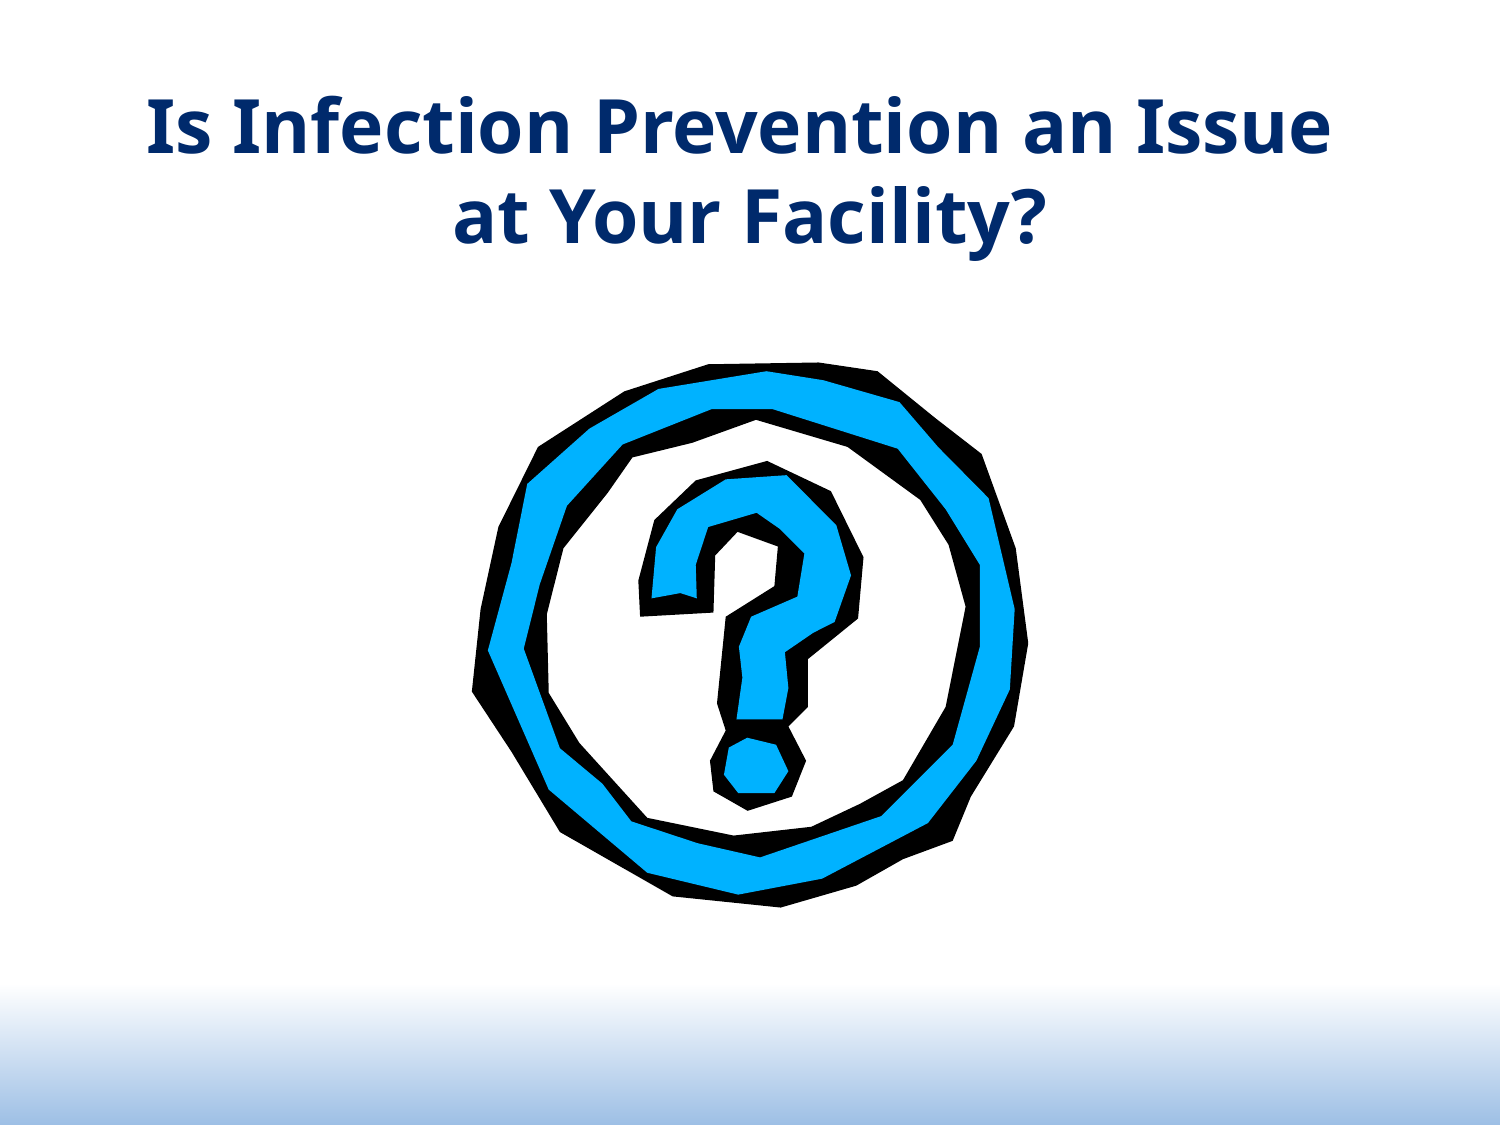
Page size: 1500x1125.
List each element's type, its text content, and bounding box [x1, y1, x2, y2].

title Is Infection Prevention an Issue at Your Facility? [103, 59, 1397, 278]
picture [471, 362, 1029, 908]
